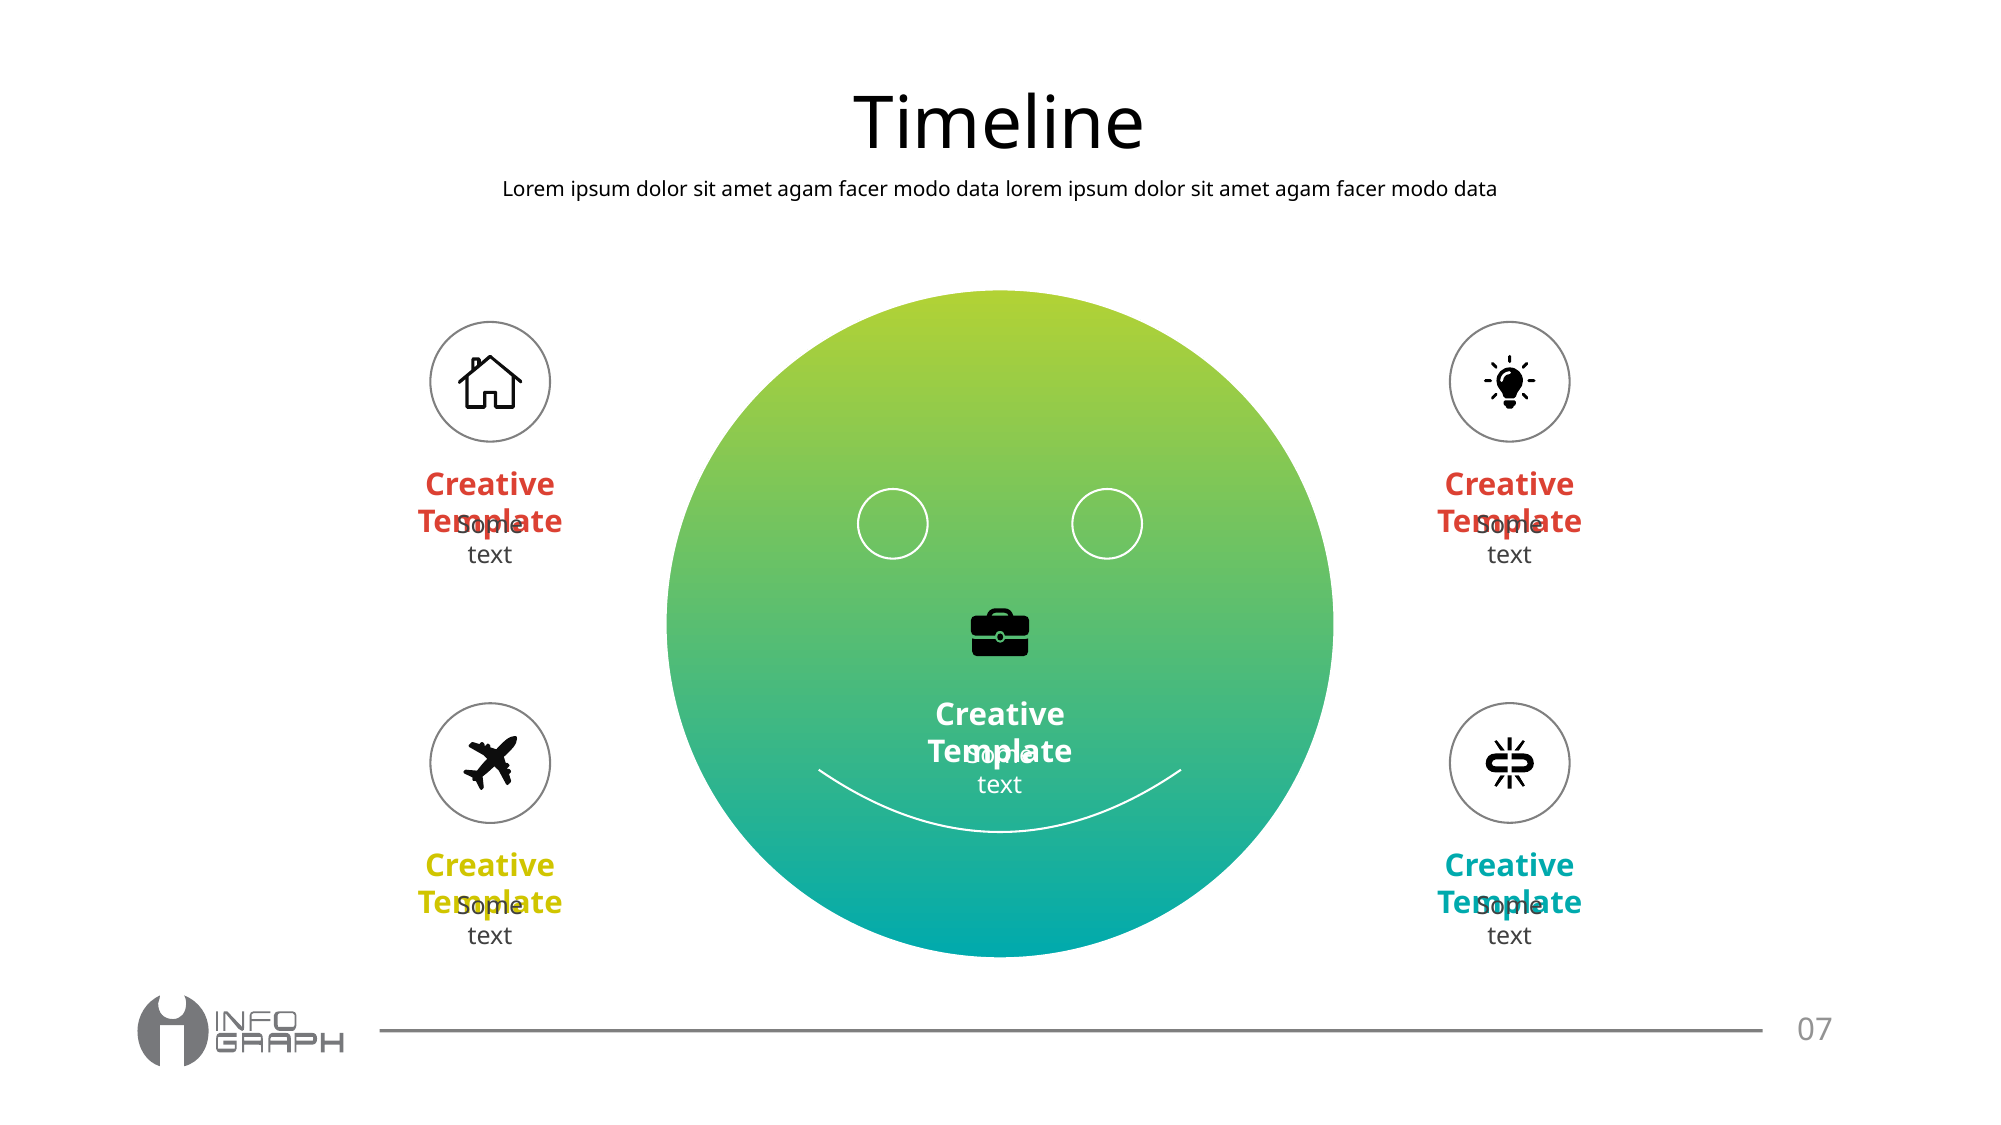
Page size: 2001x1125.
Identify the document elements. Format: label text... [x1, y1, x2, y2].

list Lorem ipsum dolor sit amet agam facer modo data lorem ipsum dolor sit amet agam facer modo data [137, 181, 1863, 215]
title Timeline [137, 69, 1863, 181]
slide_number 07 [1767, 983, 1863, 1079]
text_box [665, 928, 1335, 959]
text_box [665, 289, 1335, 321]
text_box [347, 321, 1653, 928]
